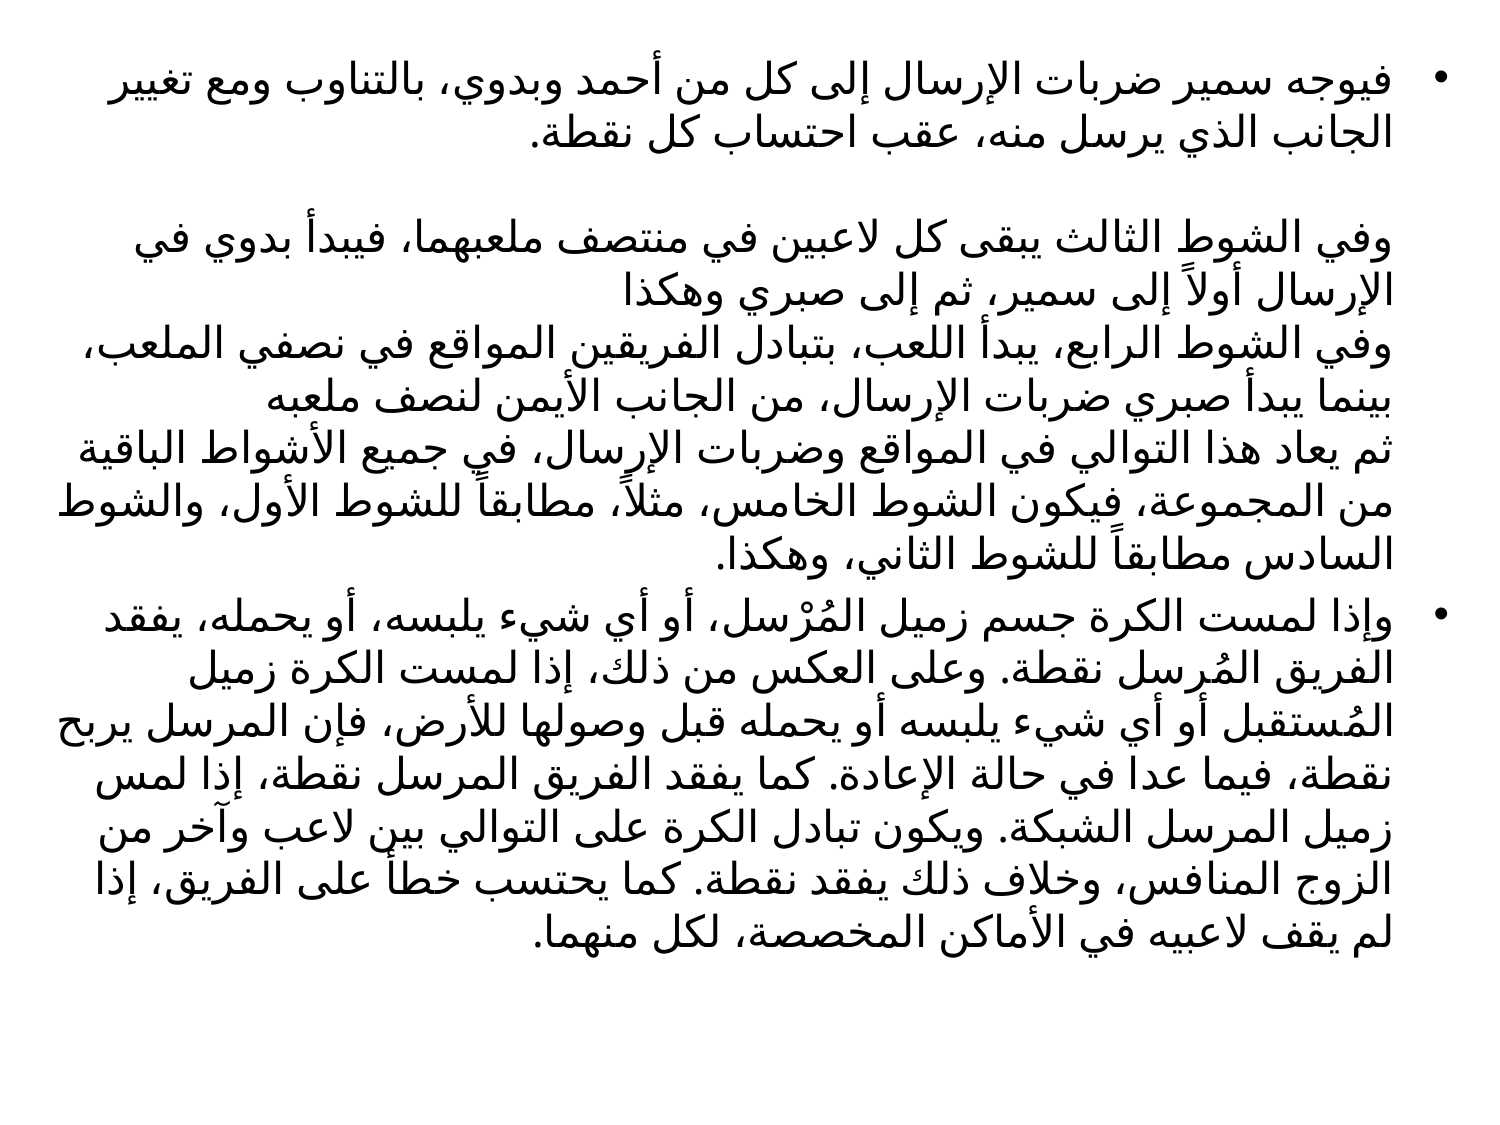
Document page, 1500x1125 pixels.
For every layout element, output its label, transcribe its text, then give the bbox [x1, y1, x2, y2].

list فيوجه سمير ضربات الإرسال إلى كل من أحمد وبدوي، بالتناوب ومع تغيير الجانب الذي يرسل منه، عقب احتساب كل نقطة. وفي الشوط الثالث يبقى كل لاعبين في منتصف ملعبهما، فيبدأ بدوي في الإرسال أولاً إلى سمير، ثم إلى صبري وهكذا وفي الشوط الرابع، يبدأ اللعب، بتبادل الفريقين المواقع في نصفي الملعب، بينما يبدأ صبري ضربات الإرسال، من الجانب الأيمن لنصف ملعبه ثم يعاد هذا التوالي في المواقع وضربات الإرسال، في جميع الأشواط الباقية من المجموعة، فيكون الشوط الخامس، مثلاً، مطابقاً للشوط الأول، والشوط السادس مطابقاً للشوط الثاني، وهكذا. وإذا لمست الكرة جسم زميل المُرْسل، أو أي شيء يلبسه، أو يحمله، يفقد الفريق المُرسل نقطة. وعلى العكس من ذلك، إذا لمست الكرة زميل المُستقبل أو أي شيء يلبسه أو يحمله قبل وصولها للأرض، فإن المرسل يربح نقطة، فيما عدا في حالة الإعادة. كما يفقد الفريق المرسل نقطة، إذا لمس زميل المرسل الشبكة. ويكون تبادل الكرة على التوالي بين لاعب وآخر من الزوج المنافس، وخلاف ذلك يفقد نقطة. كما يحتسب خطأ على الفريق، إذا لم يقف لاعبيه في الأماكن المخصصة، لكل منهما. [29, 42, 1459, 1094]
